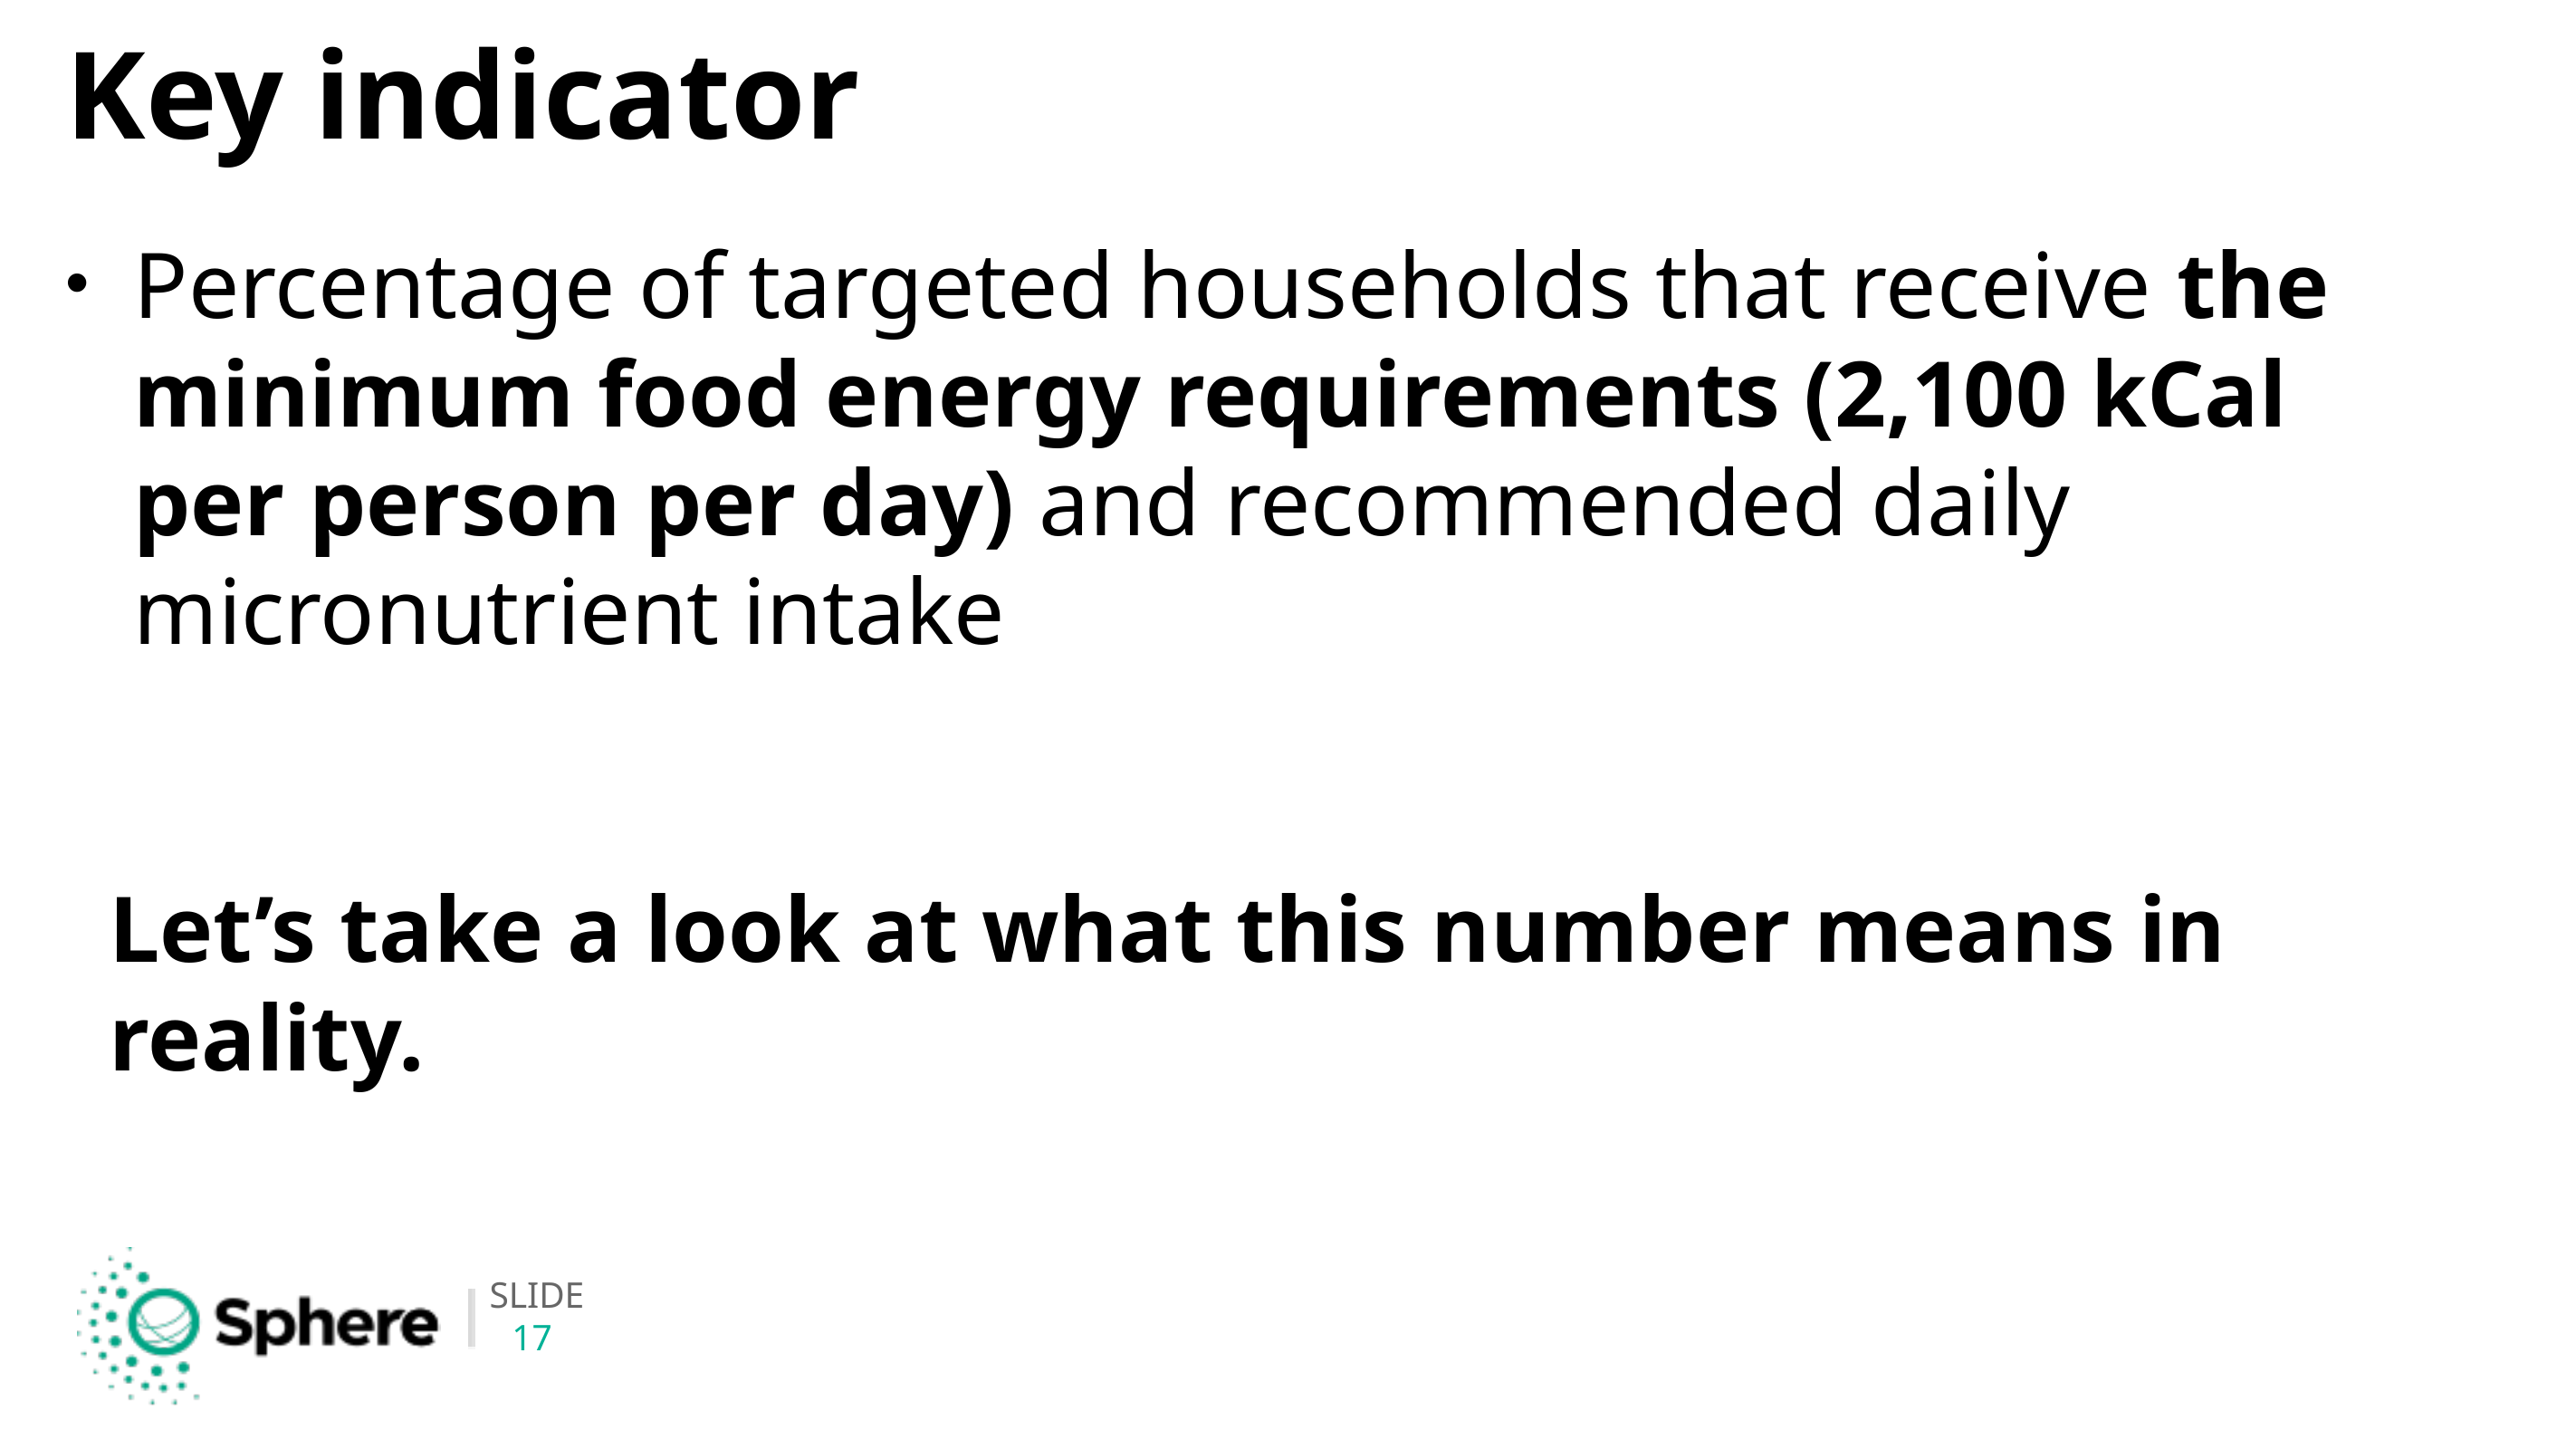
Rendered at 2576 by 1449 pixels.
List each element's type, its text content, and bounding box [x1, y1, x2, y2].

list Percentage of targeted households that receive the minimum food energy requirements (2,100 kCal per person per day) and recommended daily micronutrient intake Let’s take a look at what this number means in reality. [57, 219, 2384, 1283]
picture [77, 1283, 441, 1407]
slide_number 17 [503, 1307, 568, 1369]
picture [468, 1289, 479, 1349]
title Key indicator [57, 10, 2131, 179]
